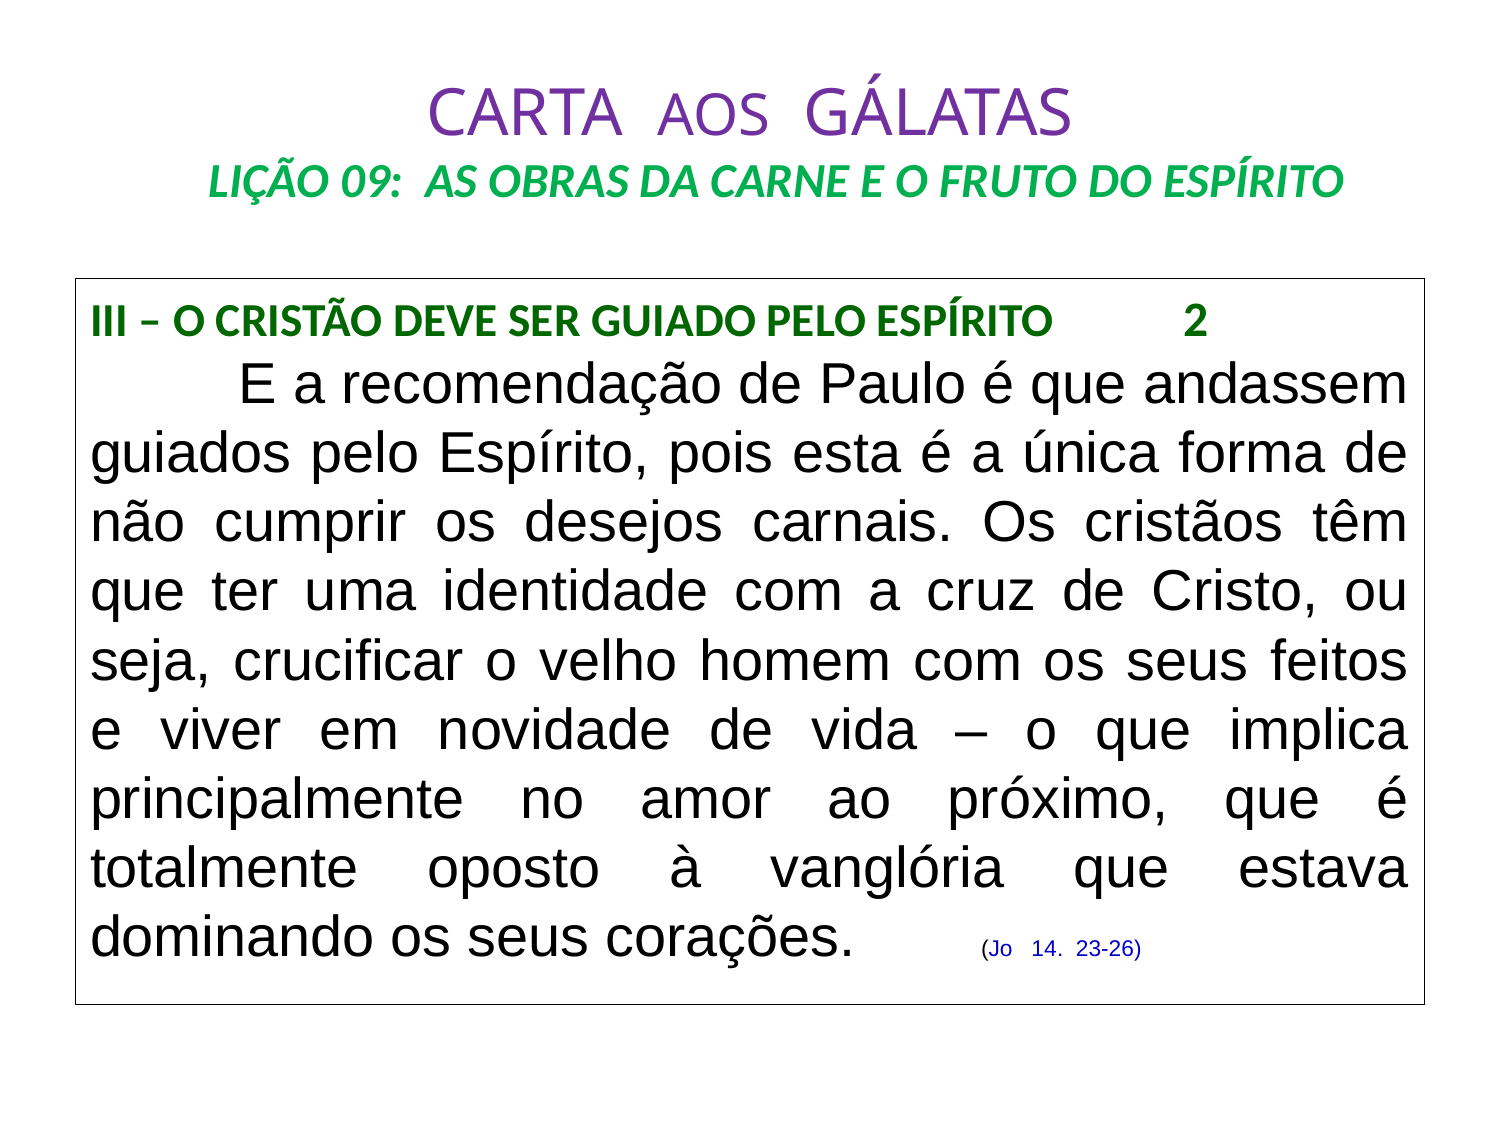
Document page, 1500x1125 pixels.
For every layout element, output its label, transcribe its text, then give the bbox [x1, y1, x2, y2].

title CARTA AOS GÁLATAS LIÇÃO 09: AS OBRAS DA CARNE E O FRUTO DO ESPÍRITO [75, 45, 1425, 233]
list III – O CRISTÃO DEVE SER GUIADO PELO ESPÍRITO 2 E a recomendação de Paulo é que andassem guiados pelo Espírito, pois esta é a única forma de não cumprir os desejos carnais. Os cristãos têm que ter uma identidade com a cruz de Cristo, ou seja, crucificar o velho homem com os seus feitos e viver em novidade de vida – o que implica principalmente no amor ao próximo, que é totalmente oposto à vanglória que estava dominando os seus corações. (Jo 14. 23-26) [75, 278, 1425, 1005]
